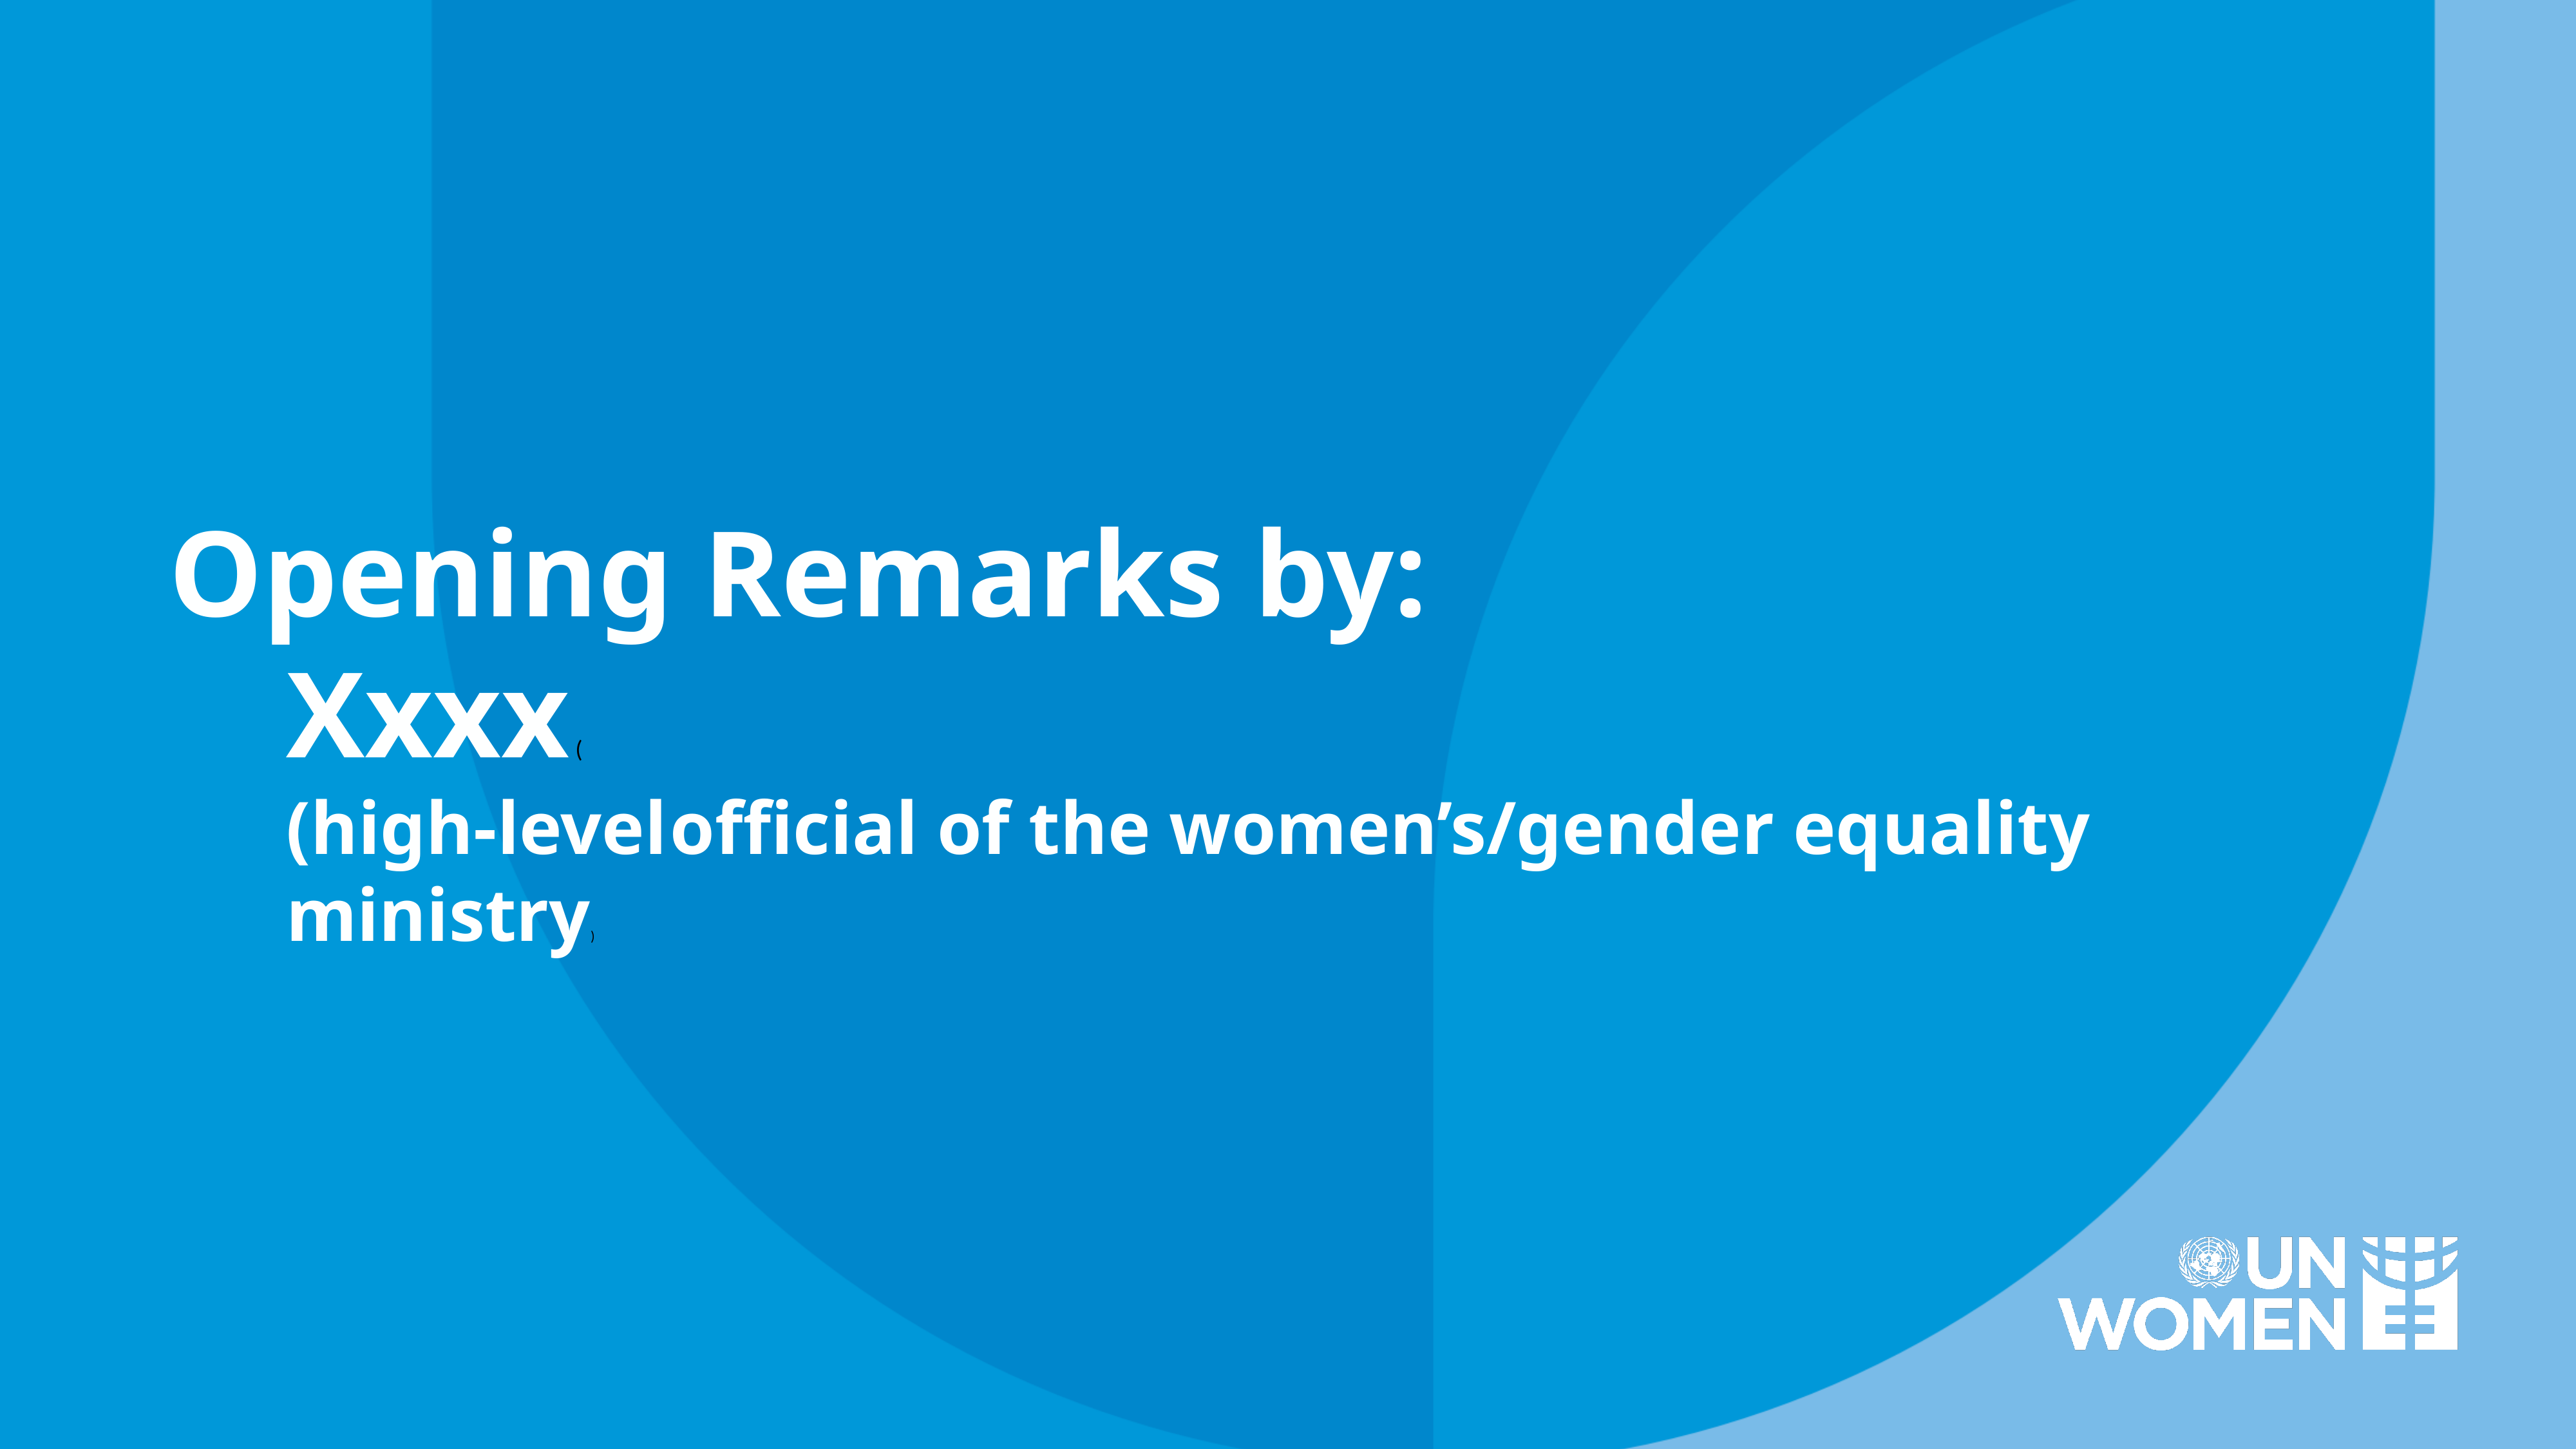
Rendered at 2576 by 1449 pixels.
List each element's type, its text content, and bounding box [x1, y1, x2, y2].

picture [2052, 1231, 2463, 1414]
list Opening Remarks by: Xxxx ( (high-level official of the women’s/gender equality ministry) [169, 496, 2182, 958]
